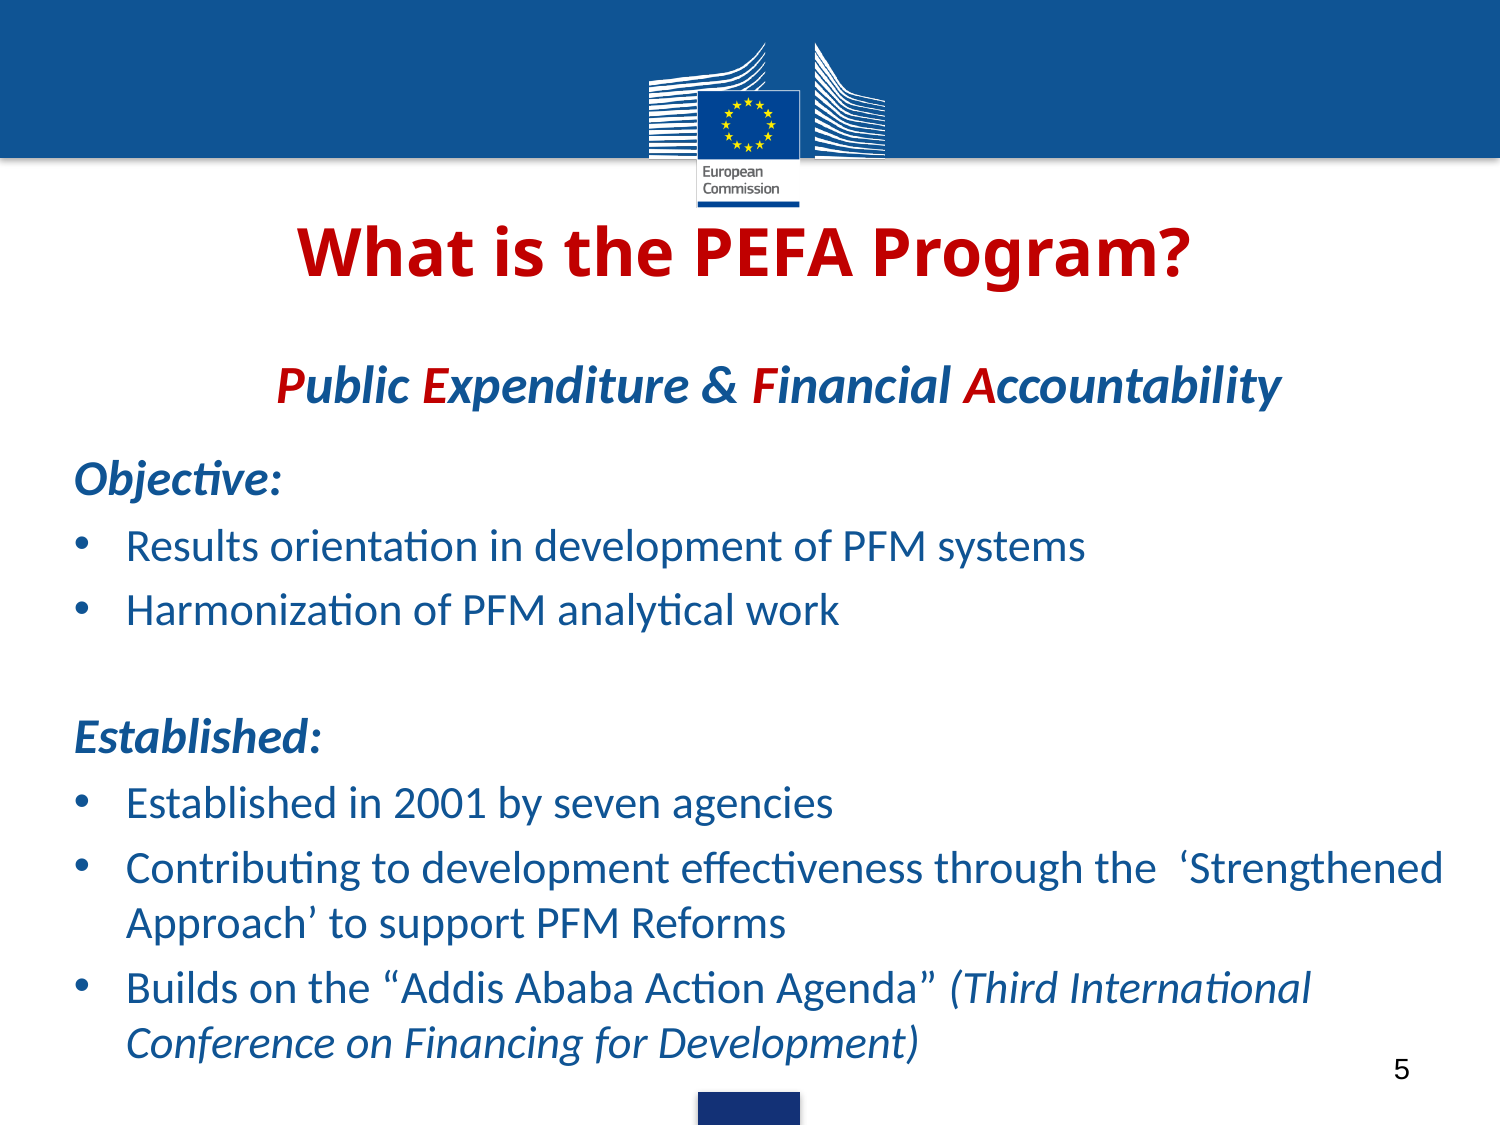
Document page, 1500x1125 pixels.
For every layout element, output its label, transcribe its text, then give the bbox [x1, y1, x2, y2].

slide_number 5 [1074, 1042, 1426, 1103]
list Public Expenditure & Financial Accountability Objective: Results orientation in development of PFM systems Harmonization of PFM analytical work Established: Established in 2001 by seven agencies Contributing to development effectiveness through the ‘Strengthened Approach’ to support PFM Reforms Builds on the “Addis Ababa Action Agenda” (Third International Conference on Financing for Development) [58, 341, 1500, 1122]
title What is the PEFA Program? [64, 184, 1425, 315]
picture [649, 42, 885, 184]
